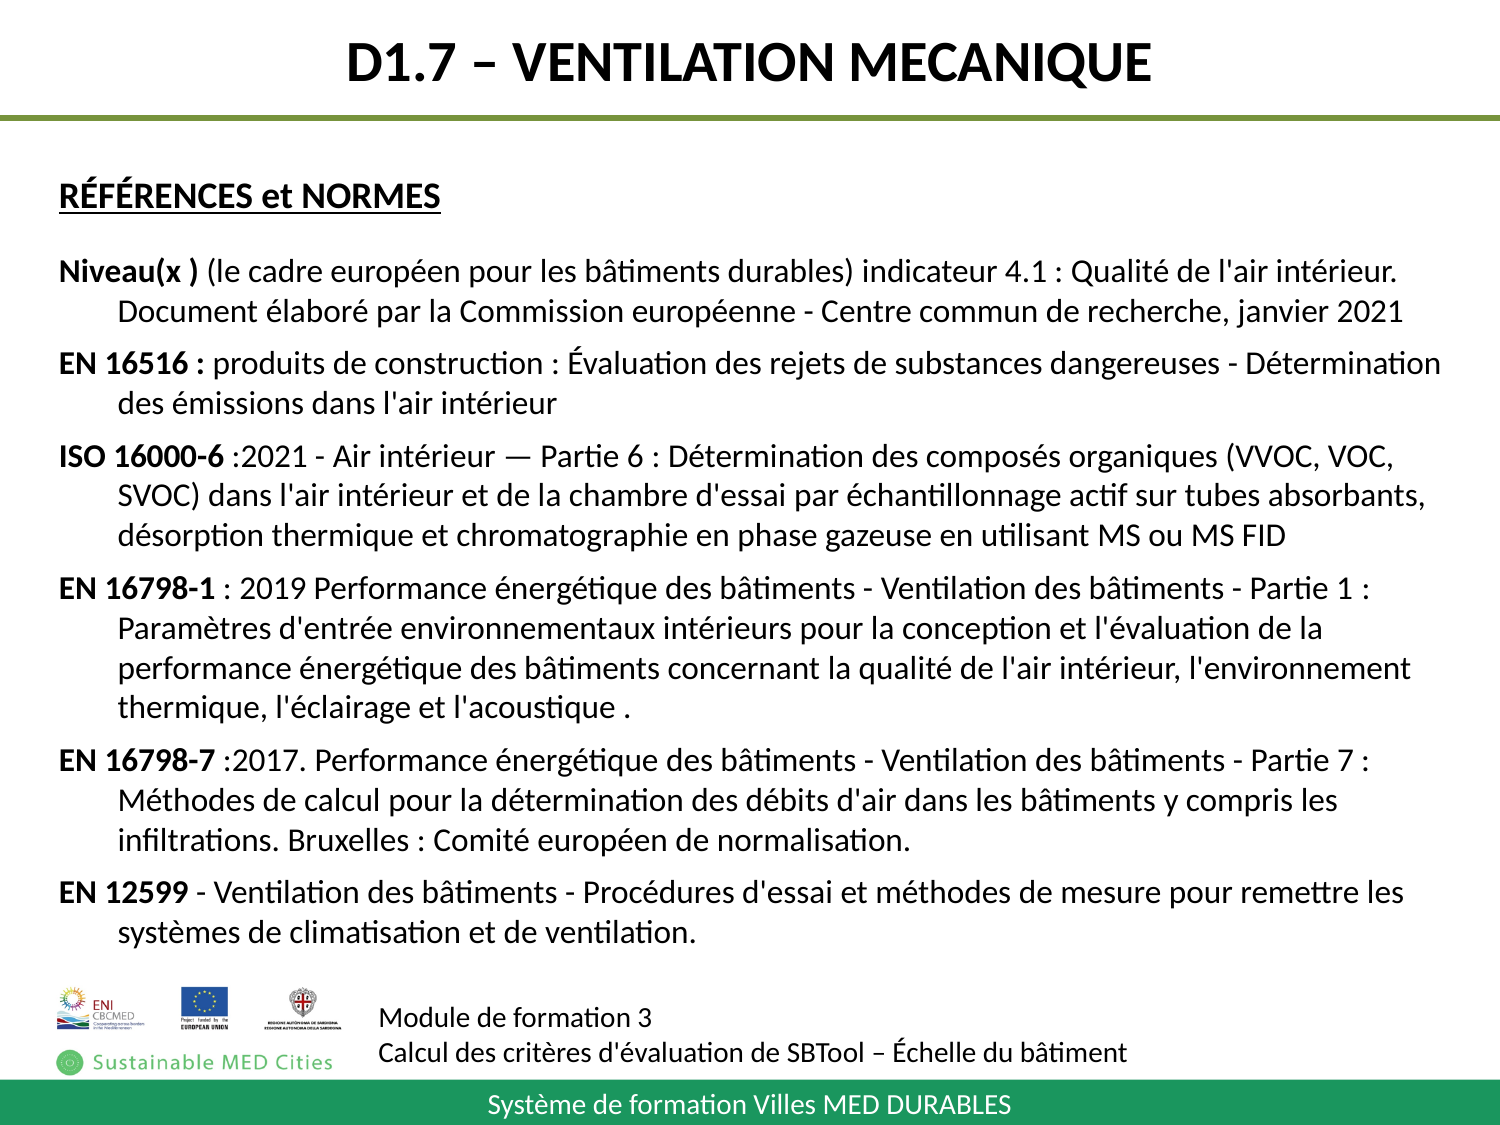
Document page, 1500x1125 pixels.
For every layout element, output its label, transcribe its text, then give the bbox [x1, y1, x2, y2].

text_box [0, 972, 1500, 1125]
list RÉFÉRENCES et NORMES Niveau(x ) (le cadre européen pour les bâtiments durables) indicateur 4.1 : Qualité de l'air intérieur. Document élaboré par la Commission européenne - Centre commun de recherche, janvier 2021 EN 16516 : produits de construction : Évaluation des rejets de substances dangereuses - Détermination des émissions dans l'air intérieur ISO 16000-6 :2021 - Air intérieur — Partie 6 : Détermination des composés organiques (VVOC, VOC, SVOC) dans l'air intérieur et de la chambre d'essai par échantillonnage actif sur tubes absorbants, désorption thermique et chromatographie en phase gazeuse en utilisant MS ou MS FID EN 16798-1 : 2019 Performance énergétique des bâtiments - Ventilation des bâtiments - Partie 1 : Paramètres d'entrée environnementaux intérieurs pour la conception et l'évaluation de la performance énergétique des bâtiments concernant la qualité de l'air intérieur, l'environnement thermique, l'éclairage et l'acoustique . EN 16798-7 :2017. Performance énergétique des bâtiments - Ventilation des bâtiments - Partie 7 : Méthodes de calcul pour la détermination des débits d'air dans les bâtiments y compris les infiltrations. Bruxelles : Comité européen de normalisation. EN 12599 - Ventilation des bâtiments - Procédures d'essai et méthodes de mesure pour remettre les systèmes de climatisation et de ventilation. [43, 163, 1486, 970]
text_box D1.7 – VENTILATION MECANIQUE [0, 0, 1500, 117]
